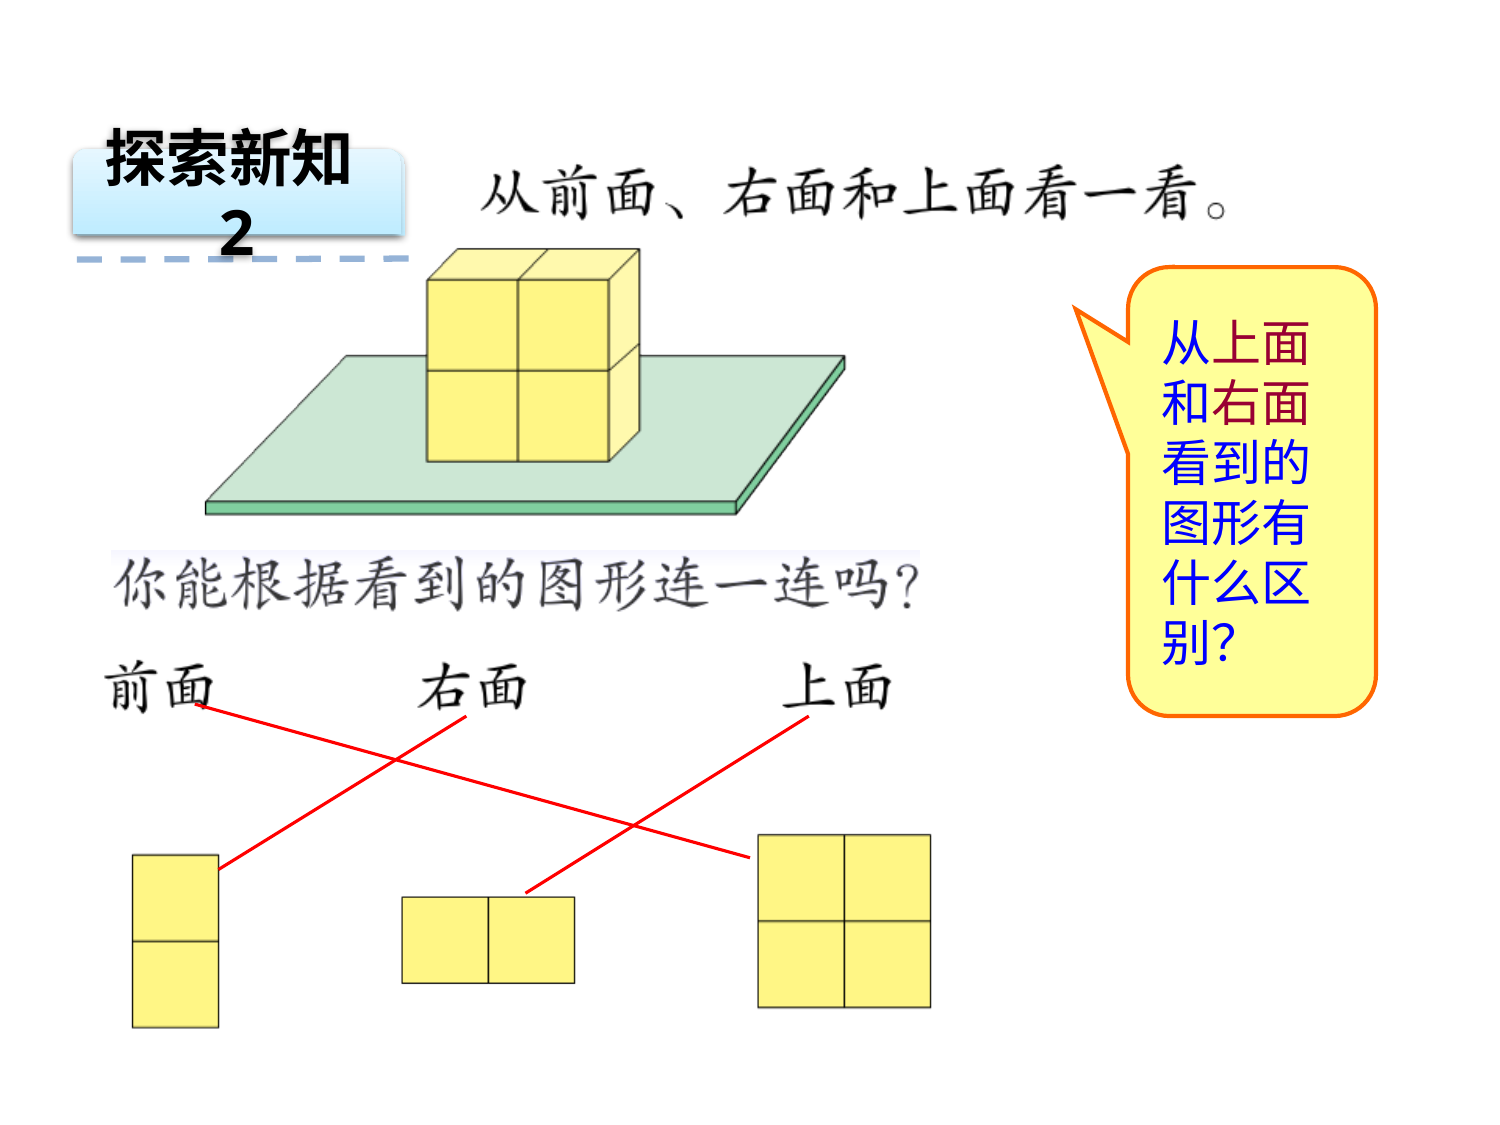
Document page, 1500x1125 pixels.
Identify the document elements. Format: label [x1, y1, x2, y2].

text_box [1127, 266, 1377, 717]
picture [111, 822, 963, 1039]
text_box [76, 150, 417, 260]
picture [100, 644, 928, 731]
picture [111, 550, 920, 619]
picture [194, 160, 1239, 522]
